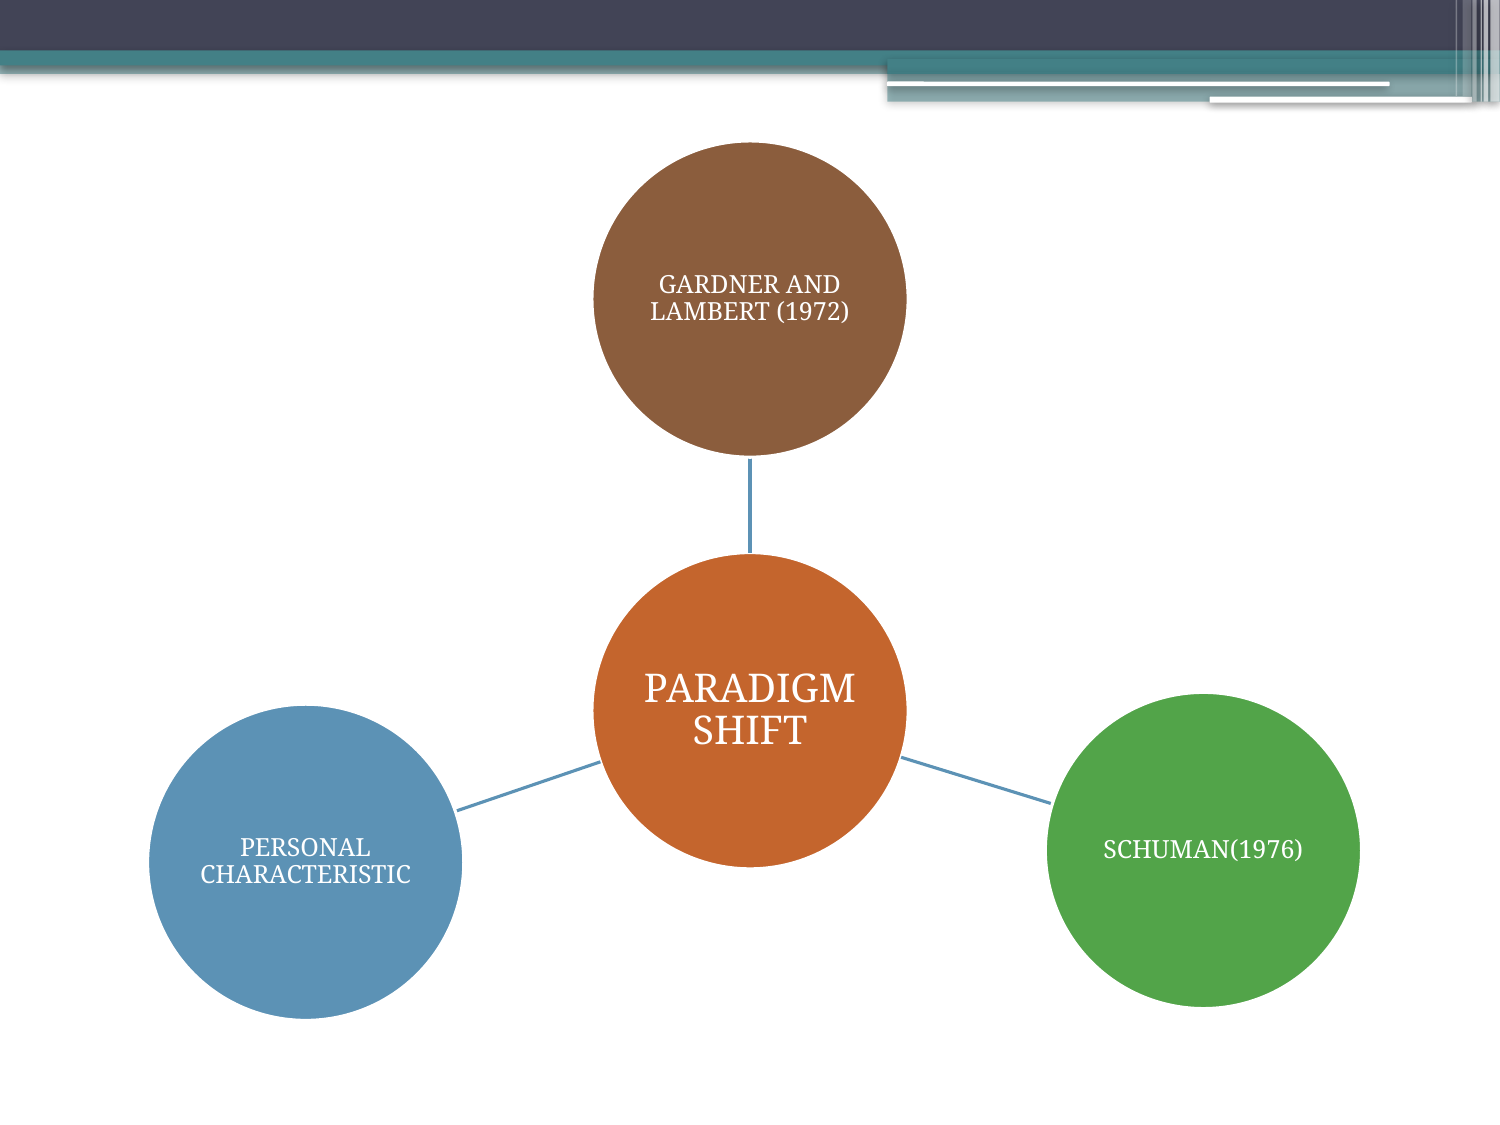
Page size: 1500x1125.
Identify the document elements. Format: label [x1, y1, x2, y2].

list [74, 136, 1426, 1079]
